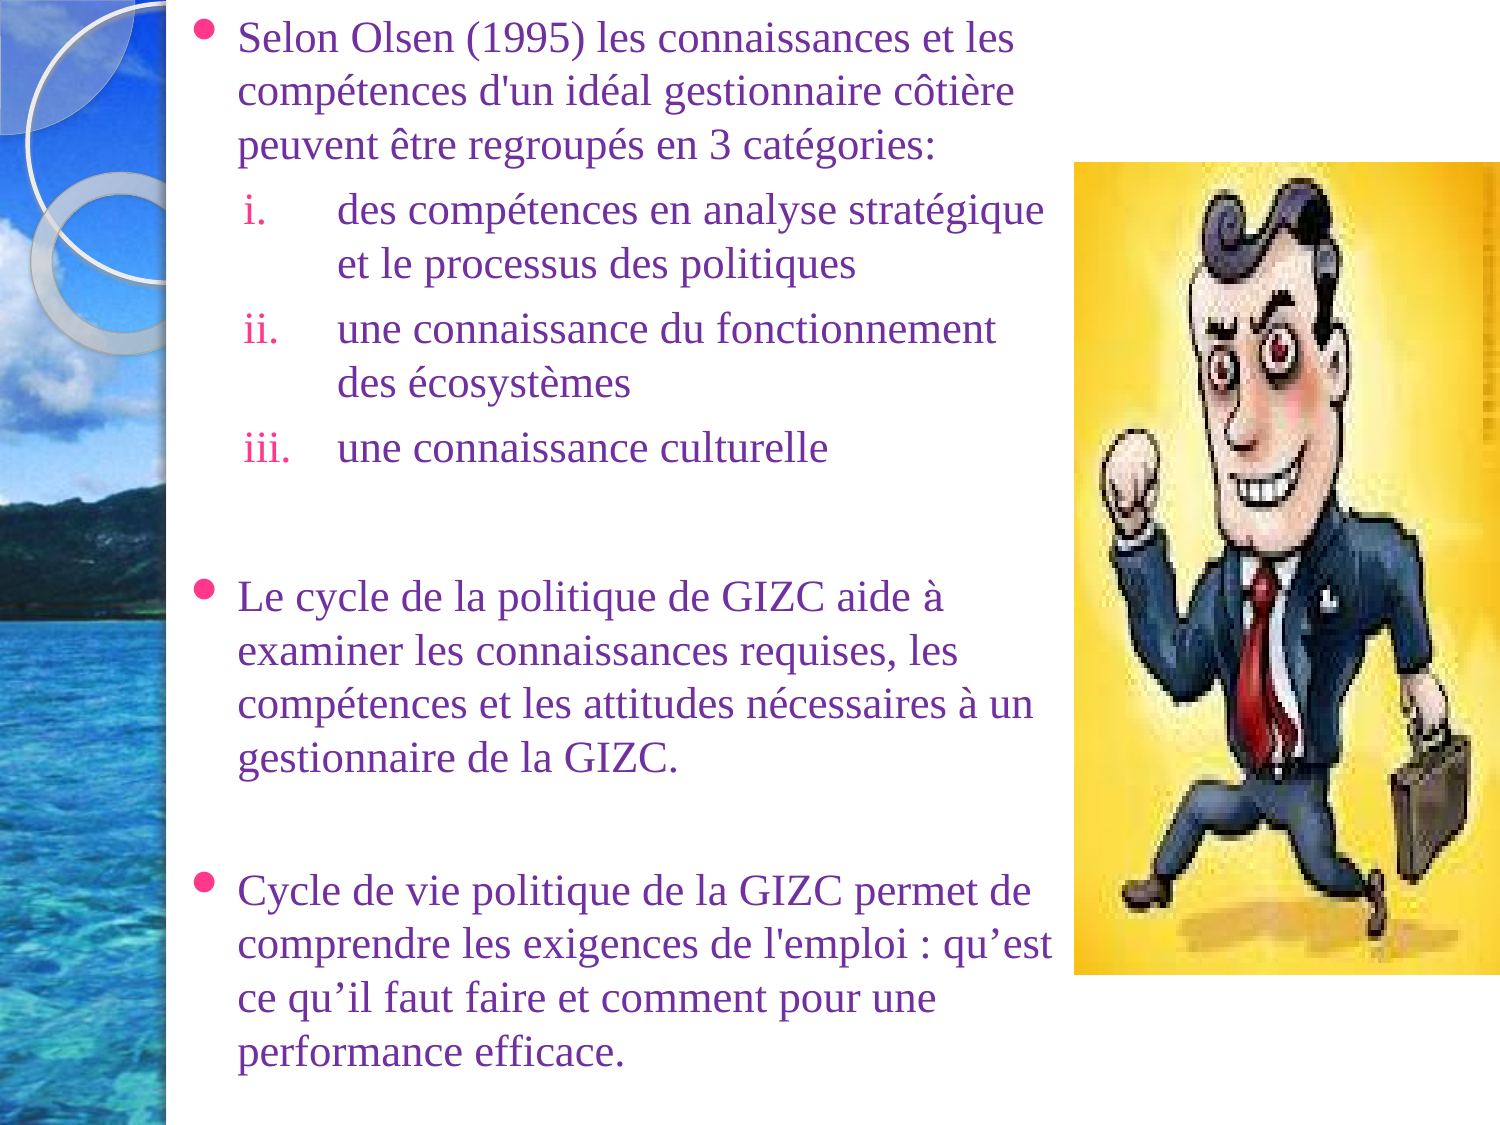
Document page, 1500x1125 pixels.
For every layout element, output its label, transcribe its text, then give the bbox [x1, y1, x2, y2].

picture [0, 134, 166, 1125]
picture [1074, 162, 1500, 976]
picture [32, 13, 160, 207]
picture [62, 195, 160, 280]
list Selon Olsen (1995) les connaissances et les compétences d'un idéal gestionnaire côtière peuvent être regroupés en 3 catégories: des compétences en analyse stratégique et le processus des politiques une connaissance du fonctionnement des écosystèmes une connaissance culturelle Le cycle de la politique de GIZC aide à examiner les connaissances requises, les compétences et les attitudes nécessaires à un gestionnaire de la GIZC. Cycle de vie politique de la GIZC permet de comprendre les exigences de l'emploi : qu’est ce qu’il faut faire et comment pour une performance efficace. [162, 0, 1075, 788]
picture [53, 240, 160, 332]
picture [136, 0, 162, 4]
